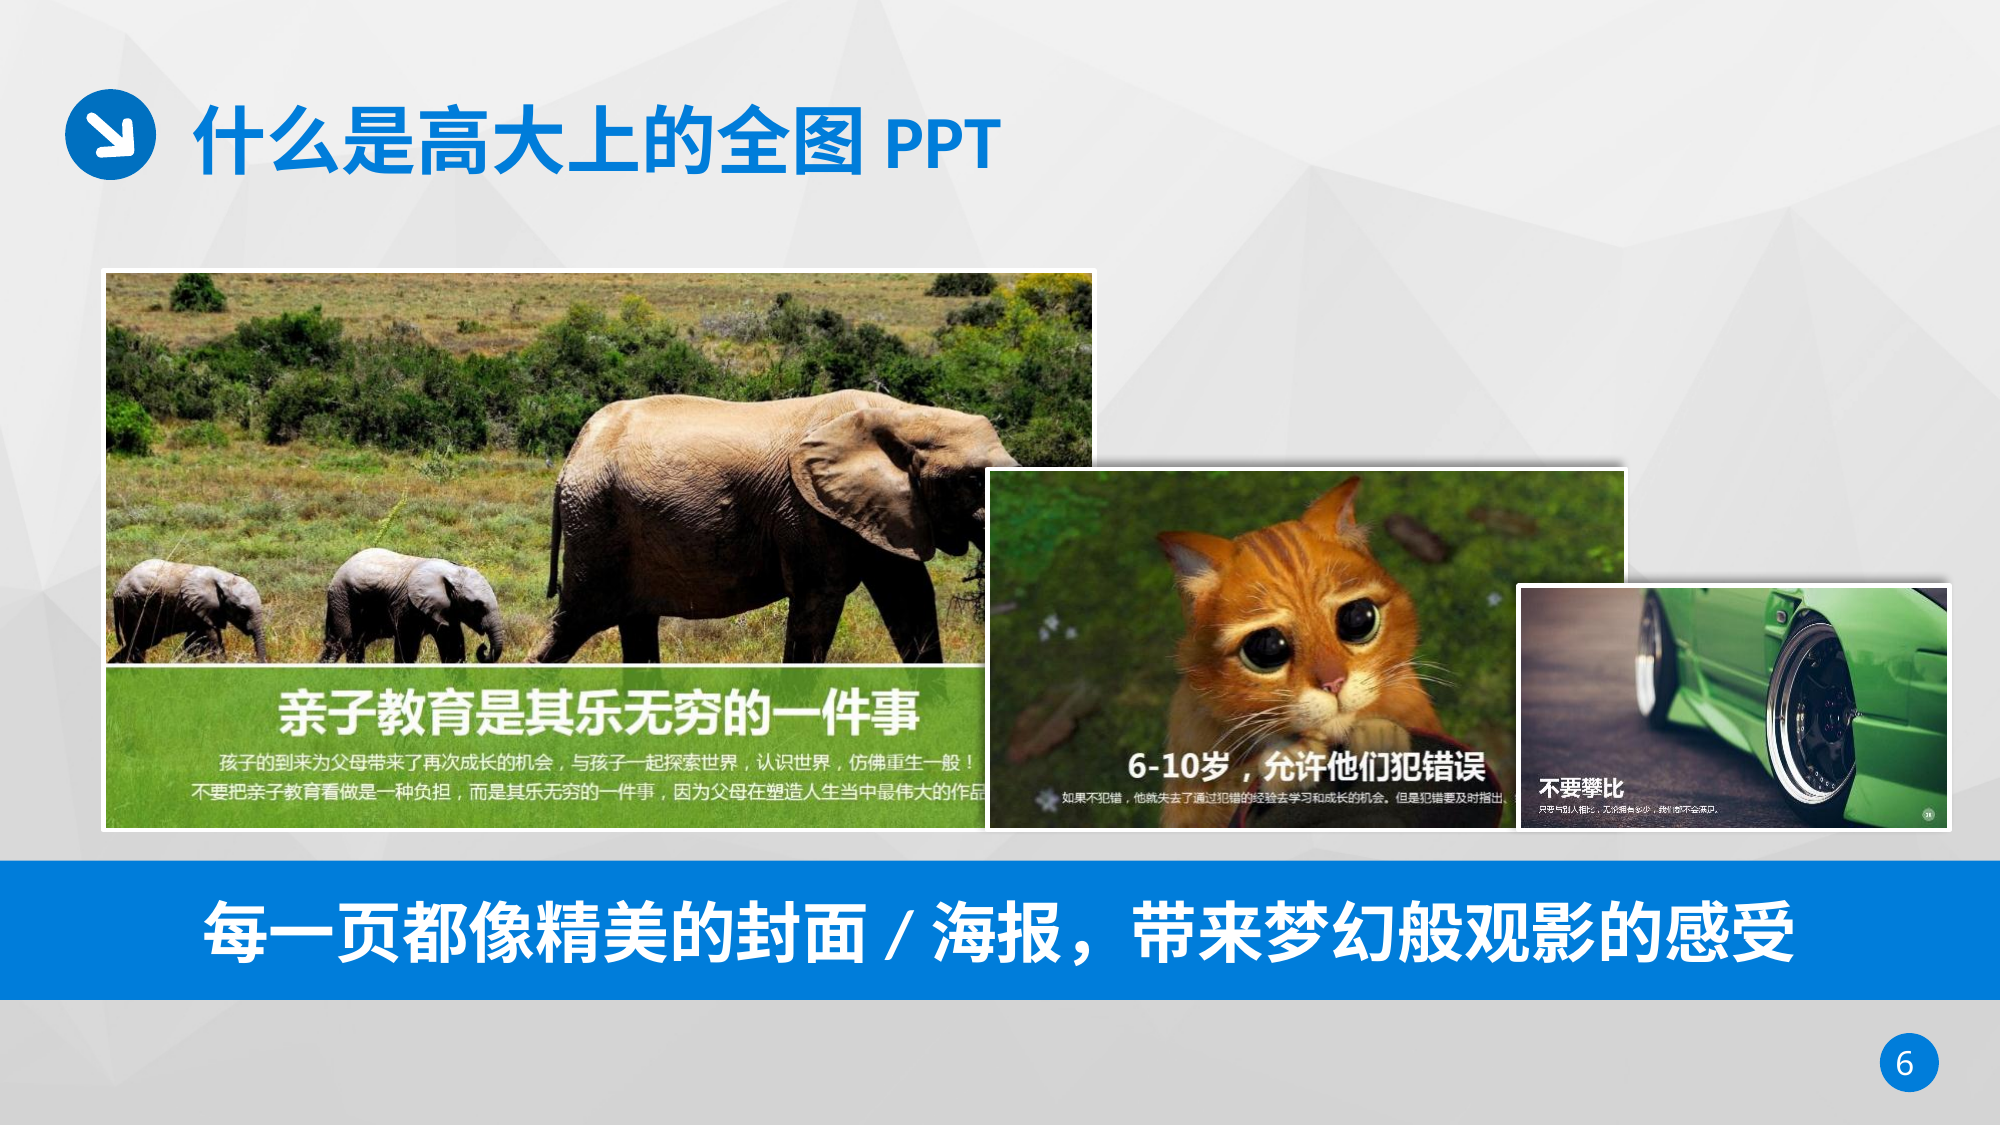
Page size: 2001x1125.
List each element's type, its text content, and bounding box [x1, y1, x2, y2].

text_box 什么是高大上的全图PPT [176, 86, 1017, 191]
picture [0, 0, 2000, 860]
text_box 每一页都像精美的封面/海报，带来梦幻般观影的感受 [0, 860, 2000, 1001]
picture [0, 1001, 2000, 1125]
